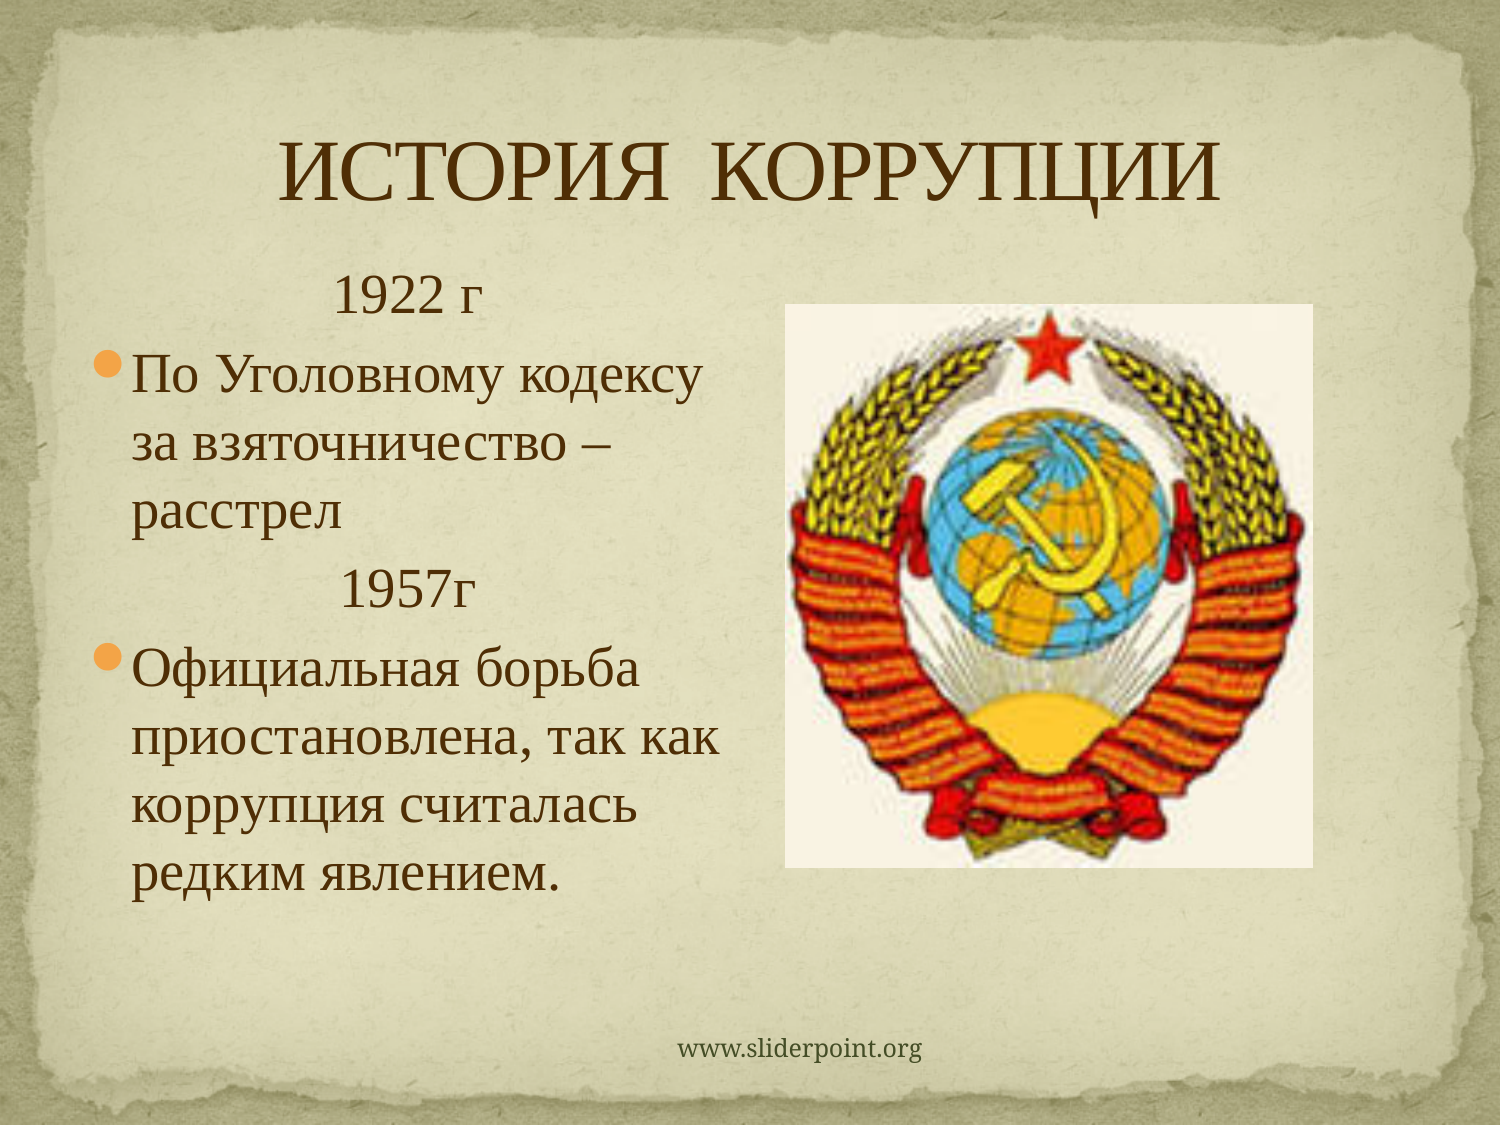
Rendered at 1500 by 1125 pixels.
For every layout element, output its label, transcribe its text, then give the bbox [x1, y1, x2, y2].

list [787, 306, 1311, 867]
list 1922 г По Уголовному кодексу за взяточничество – расстрел 1957г Официальная борьба приостановлена, так как коррупция считалась редким явлением. [75, 249, 741, 1000]
footer www.sliderpoint.org [350, 1017, 938, 1081]
title ИСТОРИЯ КОРРУПЦИИ [74, 24, 1425, 225]
